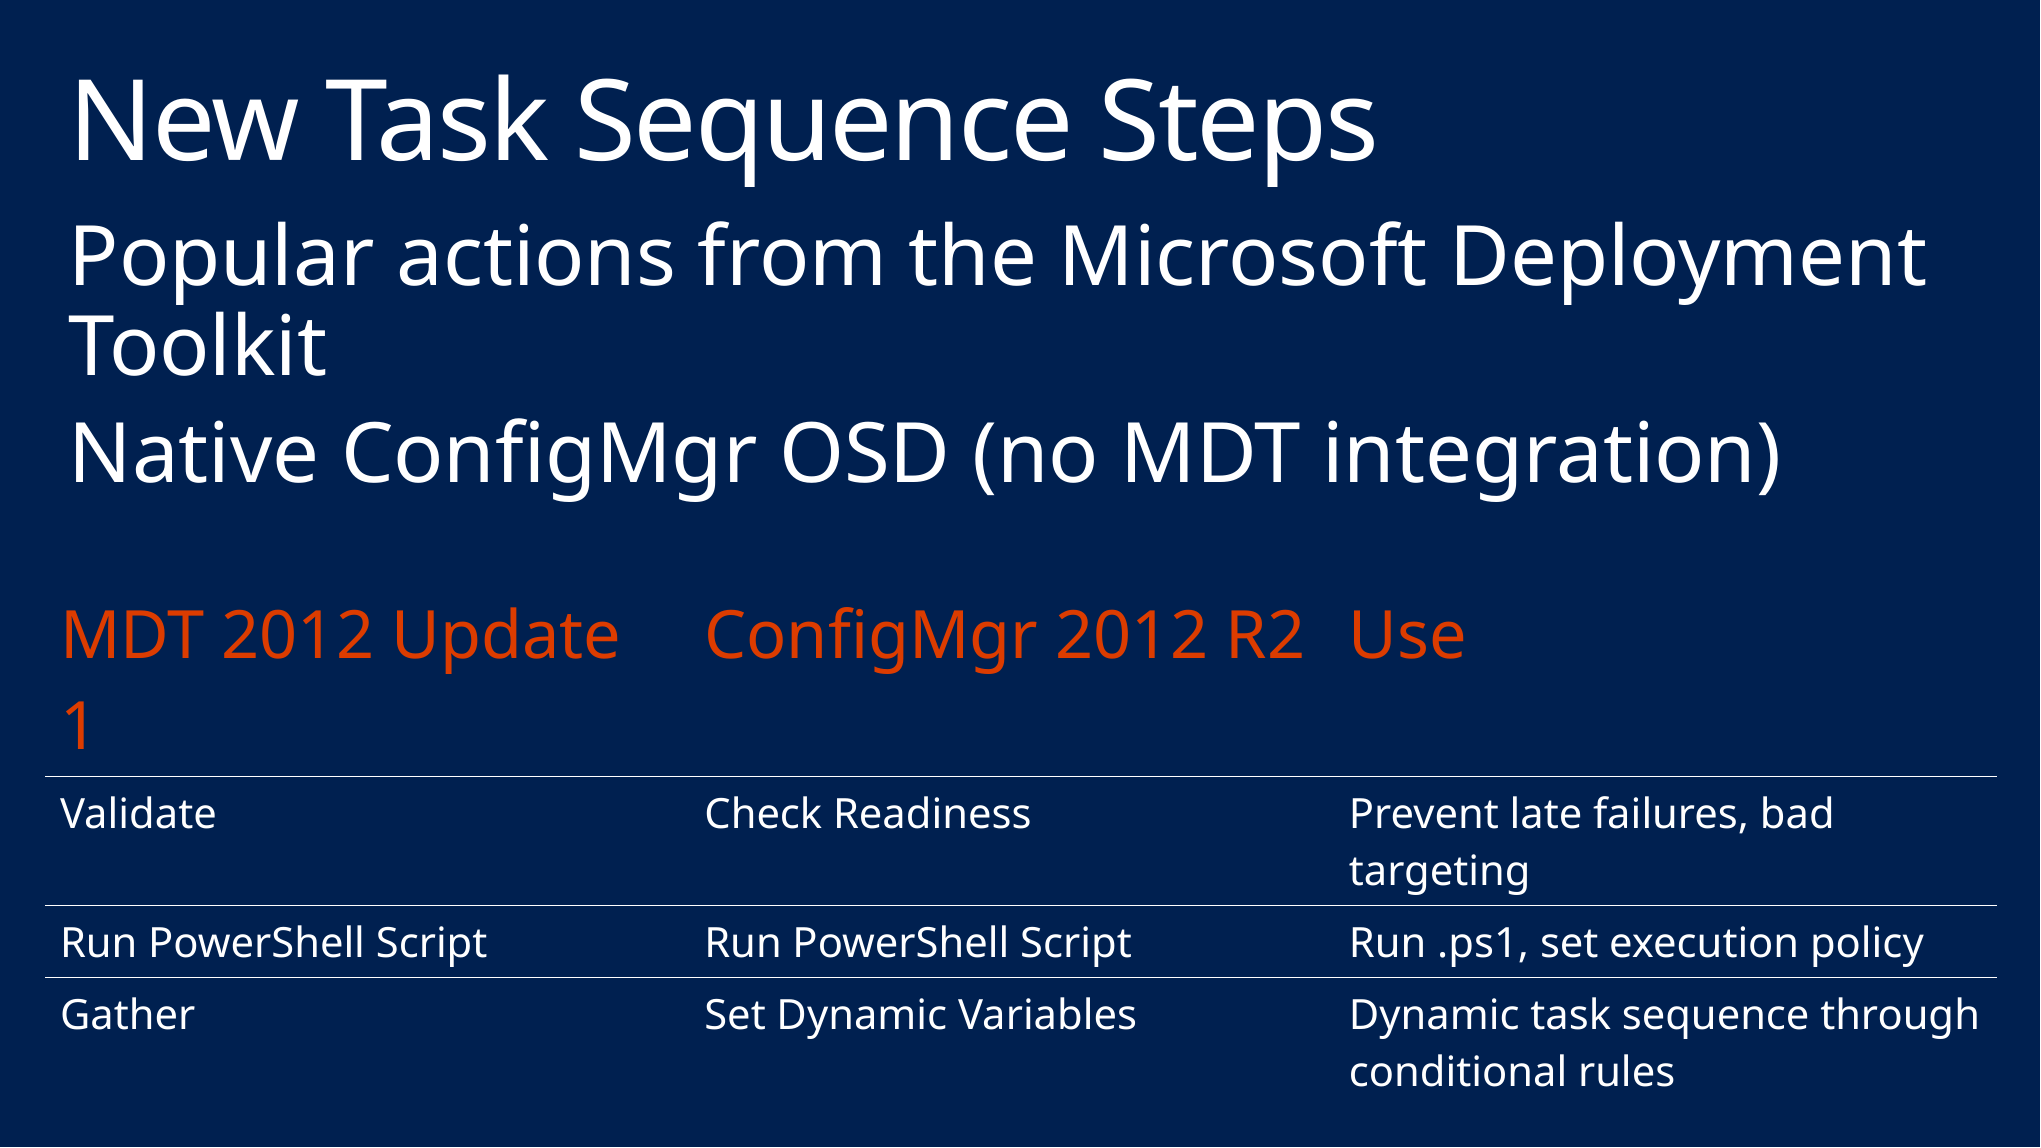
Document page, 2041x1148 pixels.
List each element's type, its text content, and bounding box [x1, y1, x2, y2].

table_header Use [1334, 580, 1997, 776]
table_cell Check Readiness [689, 777, 1334, 905]
table_header ConfigMgr 2012 R2 [689, 580, 1334, 776]
table_cell Validate [45, 777, 689, 905]
table_cell Run PowerShell Script [45, 906, 689, 977]
table_cell Run .ps1, set execution policy [1334, 906, 1997, 977]
table_cell Dynamic task sequence through conditional rules [1334, 978, 1997, 1107]
table_cell Gather [45, 978, 689, 1107]
table_cell Prevent late failures, bad targeting [1334, 777, 1997, 905]
list Popular actions from the Microsoft Deployment Toolkit Native ConfigMgr OSD (no MDT integration) [45, 198, 1996, 432]
table_cell Set Dynamic Variables [689, 978, 1334, 1107]
table_cell Run PowerShell Script [689, 906, 1334, 977]
table_header MDT 2012 Update 1 [45, 580, 689, 776]
title New Task Sequence Steps [45, 48, 1996, 198]
